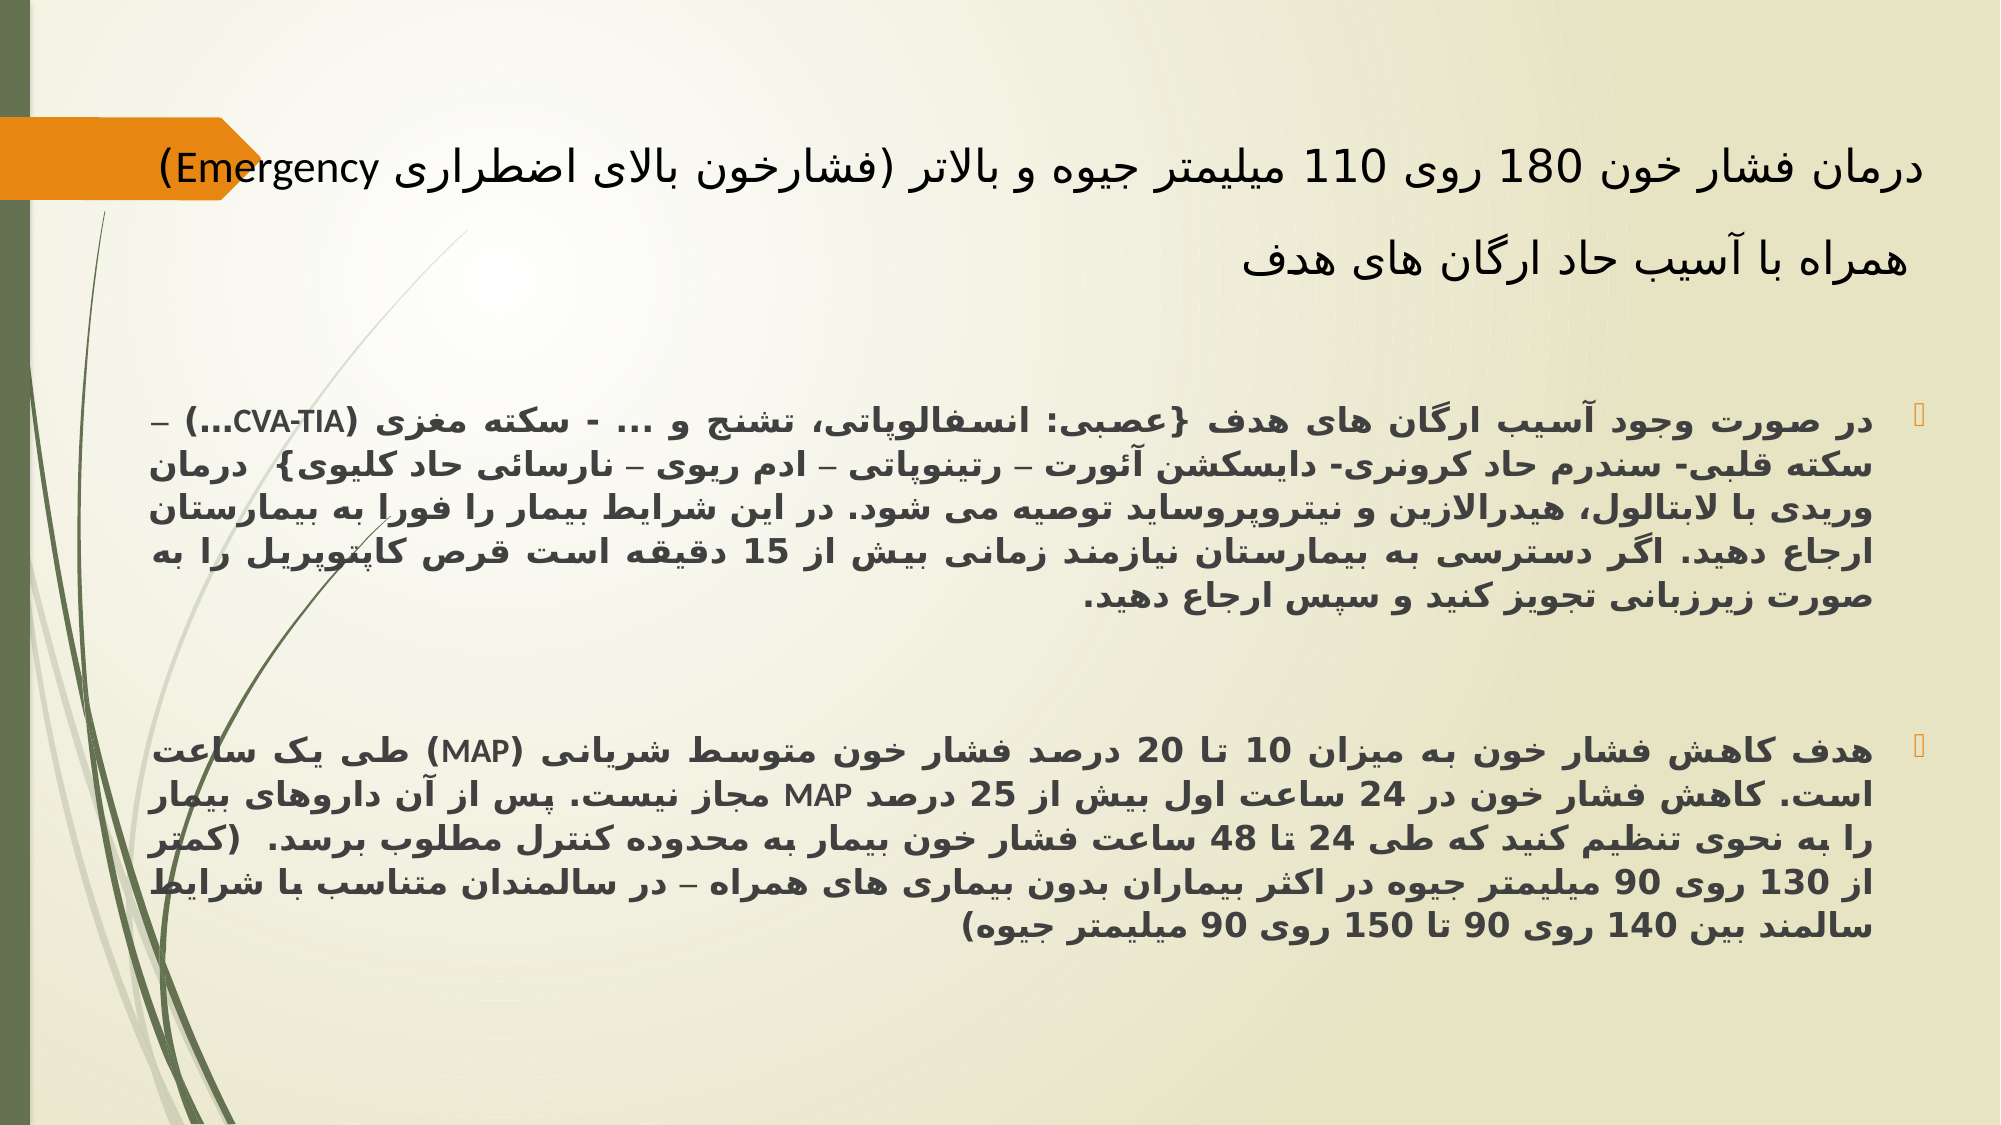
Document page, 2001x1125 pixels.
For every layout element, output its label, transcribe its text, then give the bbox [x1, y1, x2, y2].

list درمان فشار خون 180 روی 110 میلیمتر جیوه و بالاتر (فشارخون بالای اضطراری Emergency) همراه با آسیب حاد ارگان های هدف در صورت وجود آسیب ارگان های هدف {عصبی: انسفالوپاتی، تشنج و ... - سکته مغزی (CVA-TIA…) – سکته قلبی- سندرم حاد کرونری- دایسکشن آئورت – رتینوپاتی – ادم ریوی – نارسائی حاد کلیوی} درمان وریدی با لابتالول، هیدرالازین و نیتروپروساید توصیه می شود. در این شرایط بیمار را فورا به بیمارستان ارجاع دهید. اگر دسترسی به بیمارستان نیازمند زمانی بیش از 15 دقیقه است قرص کاپتوپریل را به صورت زیرزبانی تجویز کنید و سپس ارجاع دهید. هدف کاهش فشار خون به میزان 10 تا 20 درصد فشار خون متوسط شریانی (MAP) طی یک ساعت است. کاهش فشار خون در 24 ساعت اول بیش از 25 درصد MAP مجاز نیست. پس از آن داروهای بیمار را به نحوی تنظیم کنید که طی 24 تا 48 ساعت فشار خون بیمار به محدوده کنترل مطلوب برسد. (کمتر از 130 روی 90 میلیمتر جیوه در اکثر بیماران بدون بیماری های همراه – در سالمندان متناسب با شرایط سالمند بین 140 روی 90 تا 150 روی 90 میلیمتر جیوه) [133, 125, 1941, 987]
